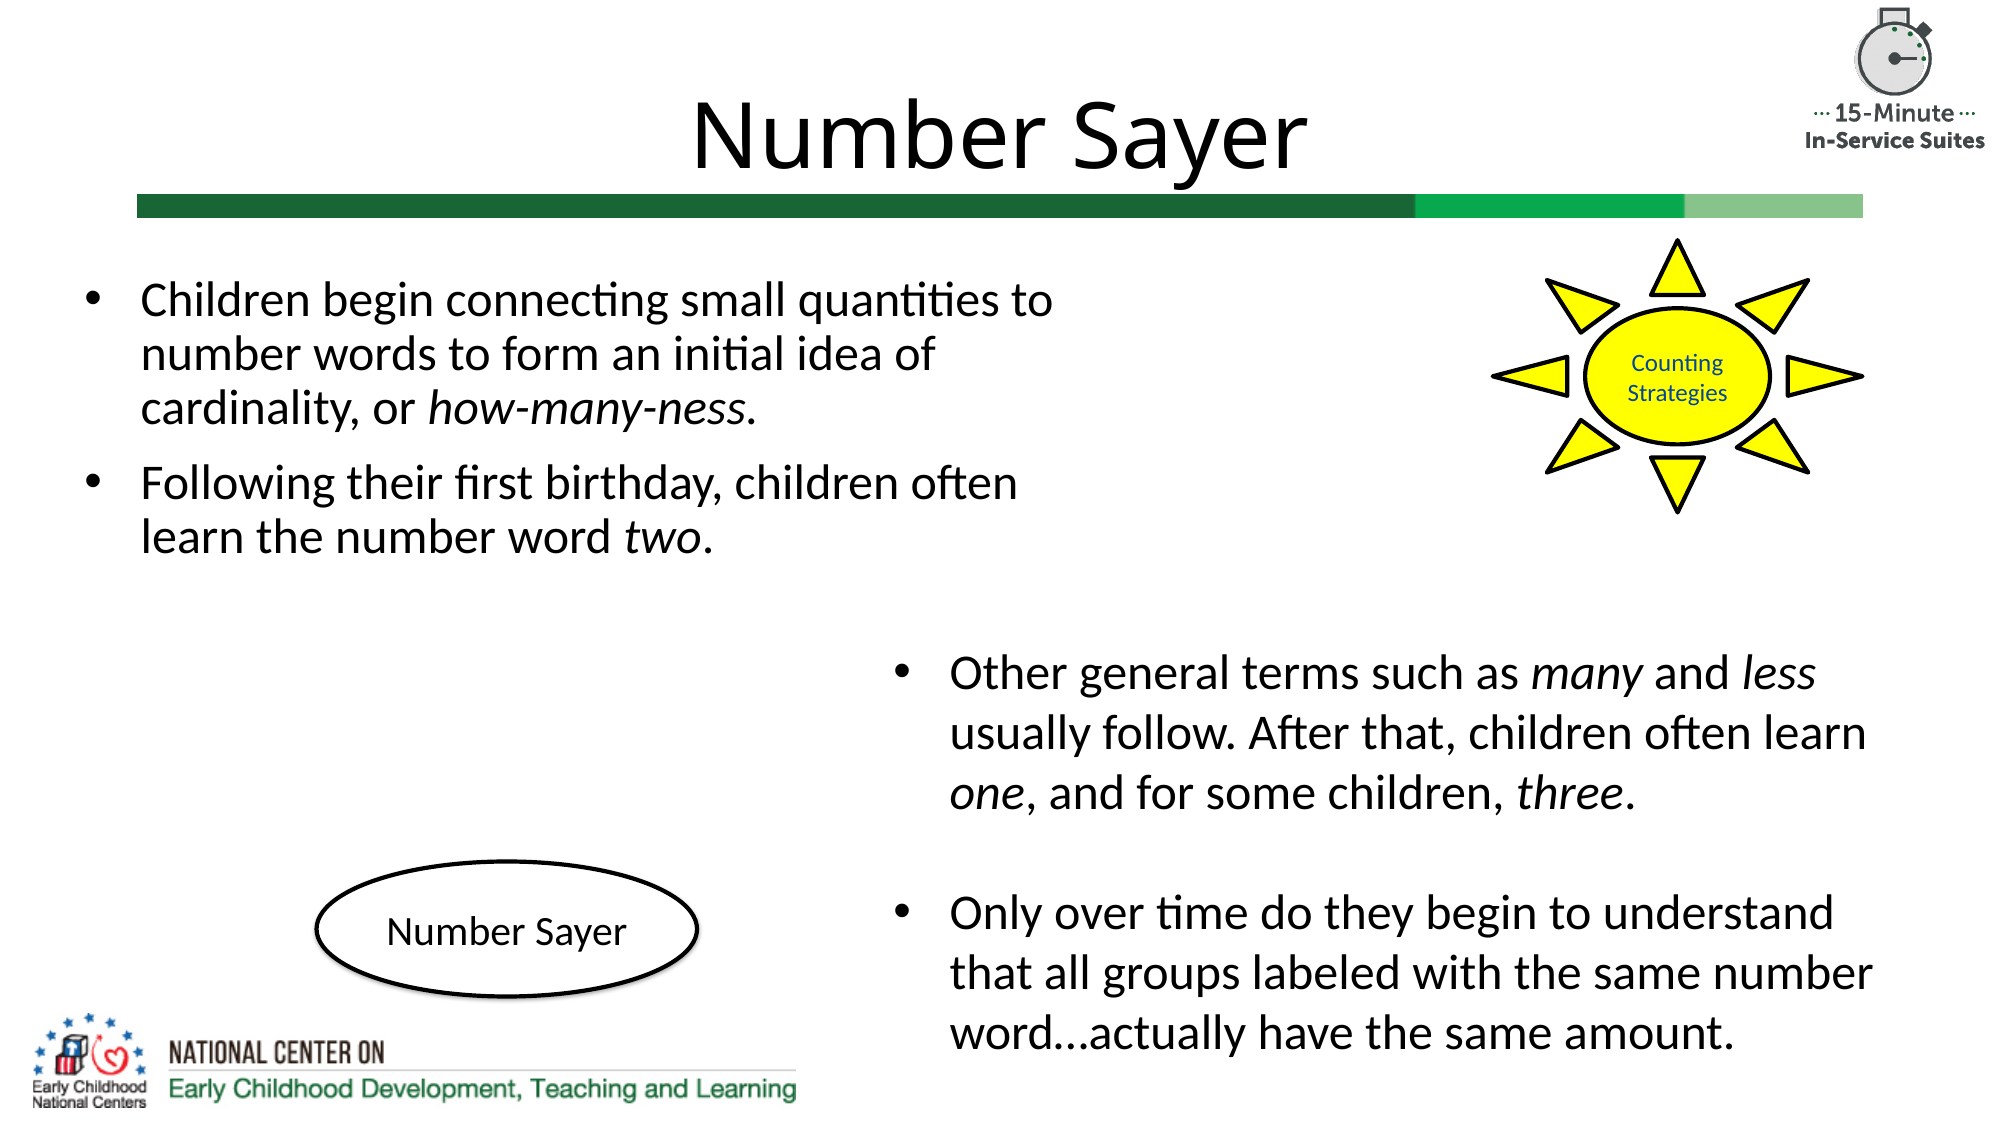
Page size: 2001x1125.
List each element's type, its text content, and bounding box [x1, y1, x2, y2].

picture [1790, 0, 1999, 161]
picture [33, 1013, 796, 1108]
title Number Sayer [137, 59, 1863, 218]
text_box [316, 861, 698, 997]
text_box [1492, 240, 1863, 513]
list Children begin connecting small quantities to number words to form an initial idea of cardinality, or how-many-ness. Following their first birthday, children often learn the number word two. [69, 265, 1147, 633]
text_box Other general terms such as many and less usually follow. After that, children often learn one, and for some children, three. Only over time do they begin to understand that all groups labeled with the same number word…actually have the same amount. [878, 632, 1909, 1068]
